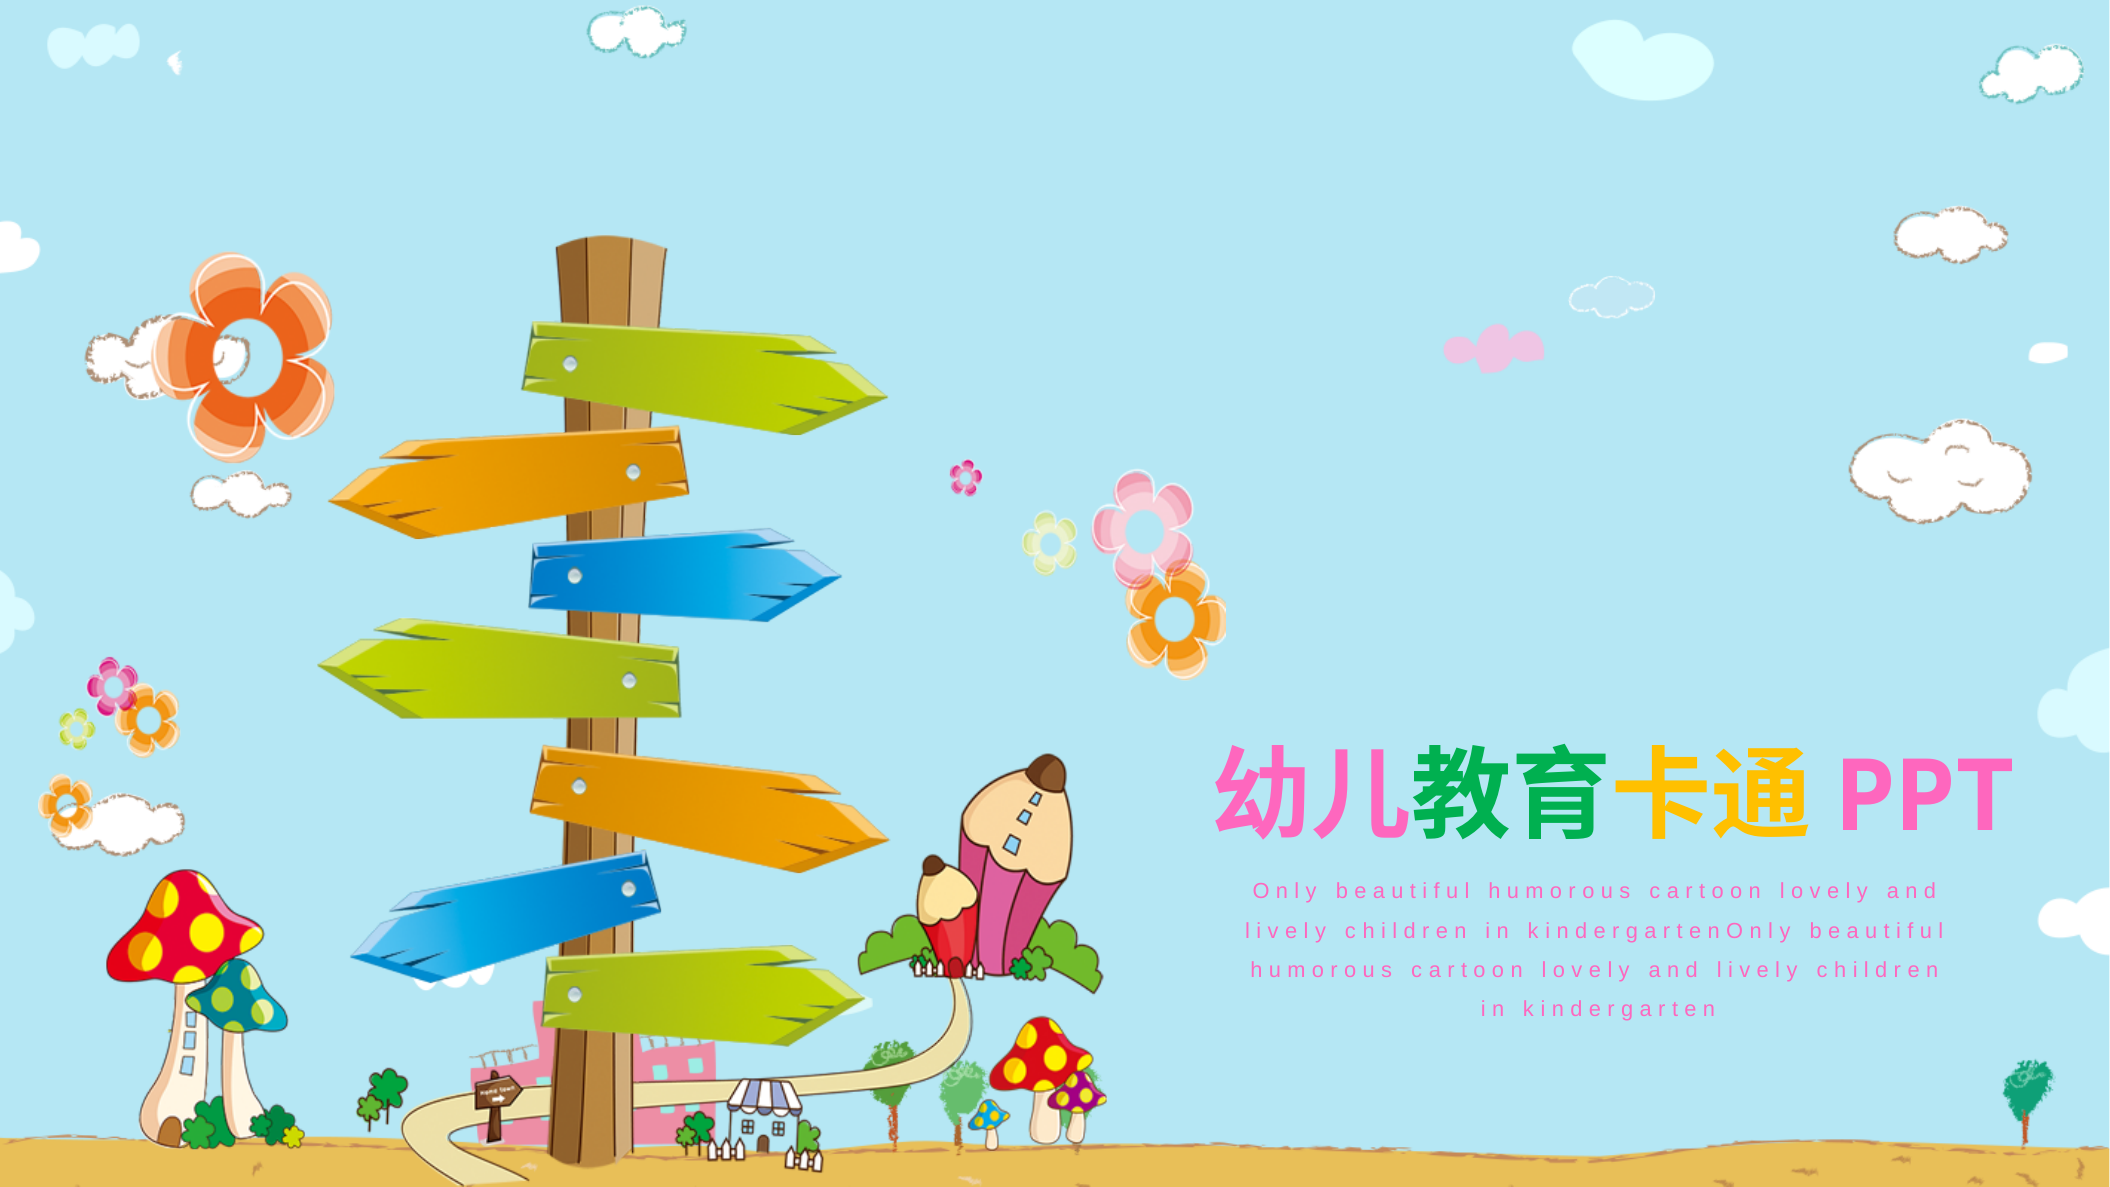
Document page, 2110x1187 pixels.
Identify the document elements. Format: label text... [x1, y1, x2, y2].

picture [0, 0, 2110, 1187]
text_box 幼儿教育卡通PPT [1226, 723, 2083, 858]
text_box Only beautiful humorous cartoon lovely and lively children in kindergartenOnly beautiful humorous cartoon lovely and lively children in kindergarten [1226, 858, 1971, 1029]
